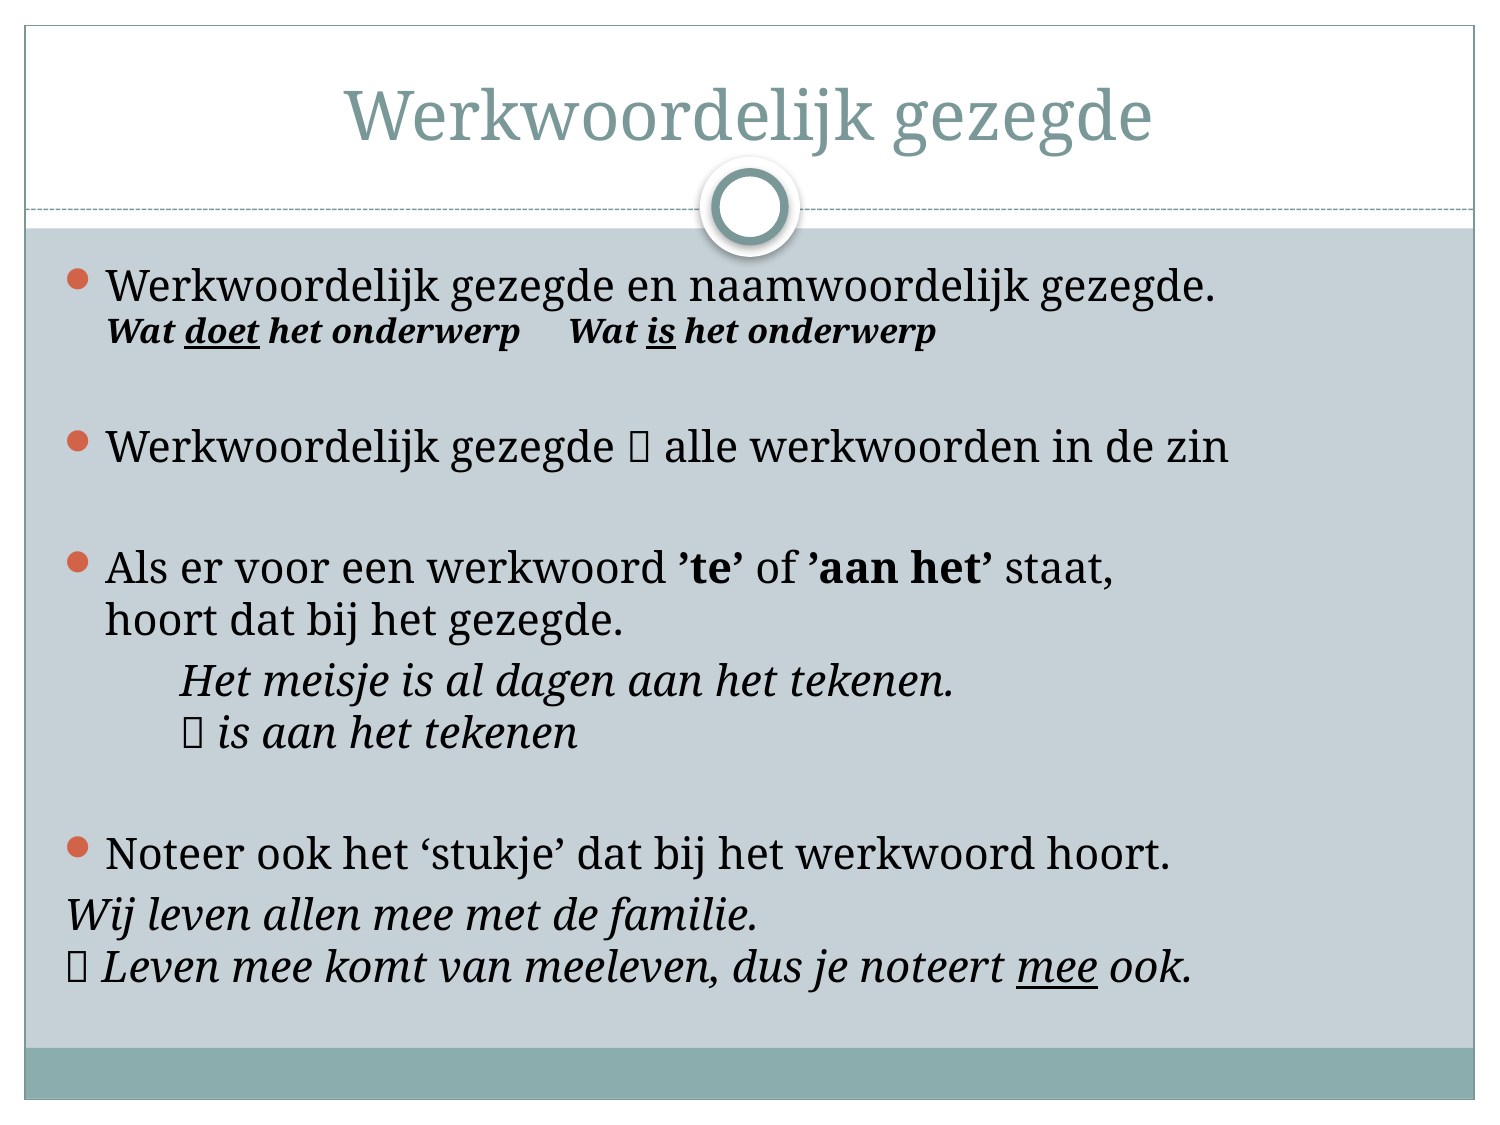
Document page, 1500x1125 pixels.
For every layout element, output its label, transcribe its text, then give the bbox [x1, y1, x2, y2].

title Werkwoordelijk gezegde [49, 37, 1450, 162]
list Werkwoordelijk gezegde en naamwoordelijk gezegde. Wat doet het onderwerp Wat is het onderwerp Werkwoordelijk gezegde  alle werkwoorden in de zin Als er voor een werkwoord ’te’ of ’aan het’ staat, hoort dat bij het gezegde. Het meisje is al dagen aan het tekenen.  is aan het tekenen Noteer ook het ‘stukje’ dat bij het werkwoord hoort. Wij leven allen mee met de familie.  Leven mee komt van meeleven, dus je noteert mee ook. [49, 250, 1500, 1001]
